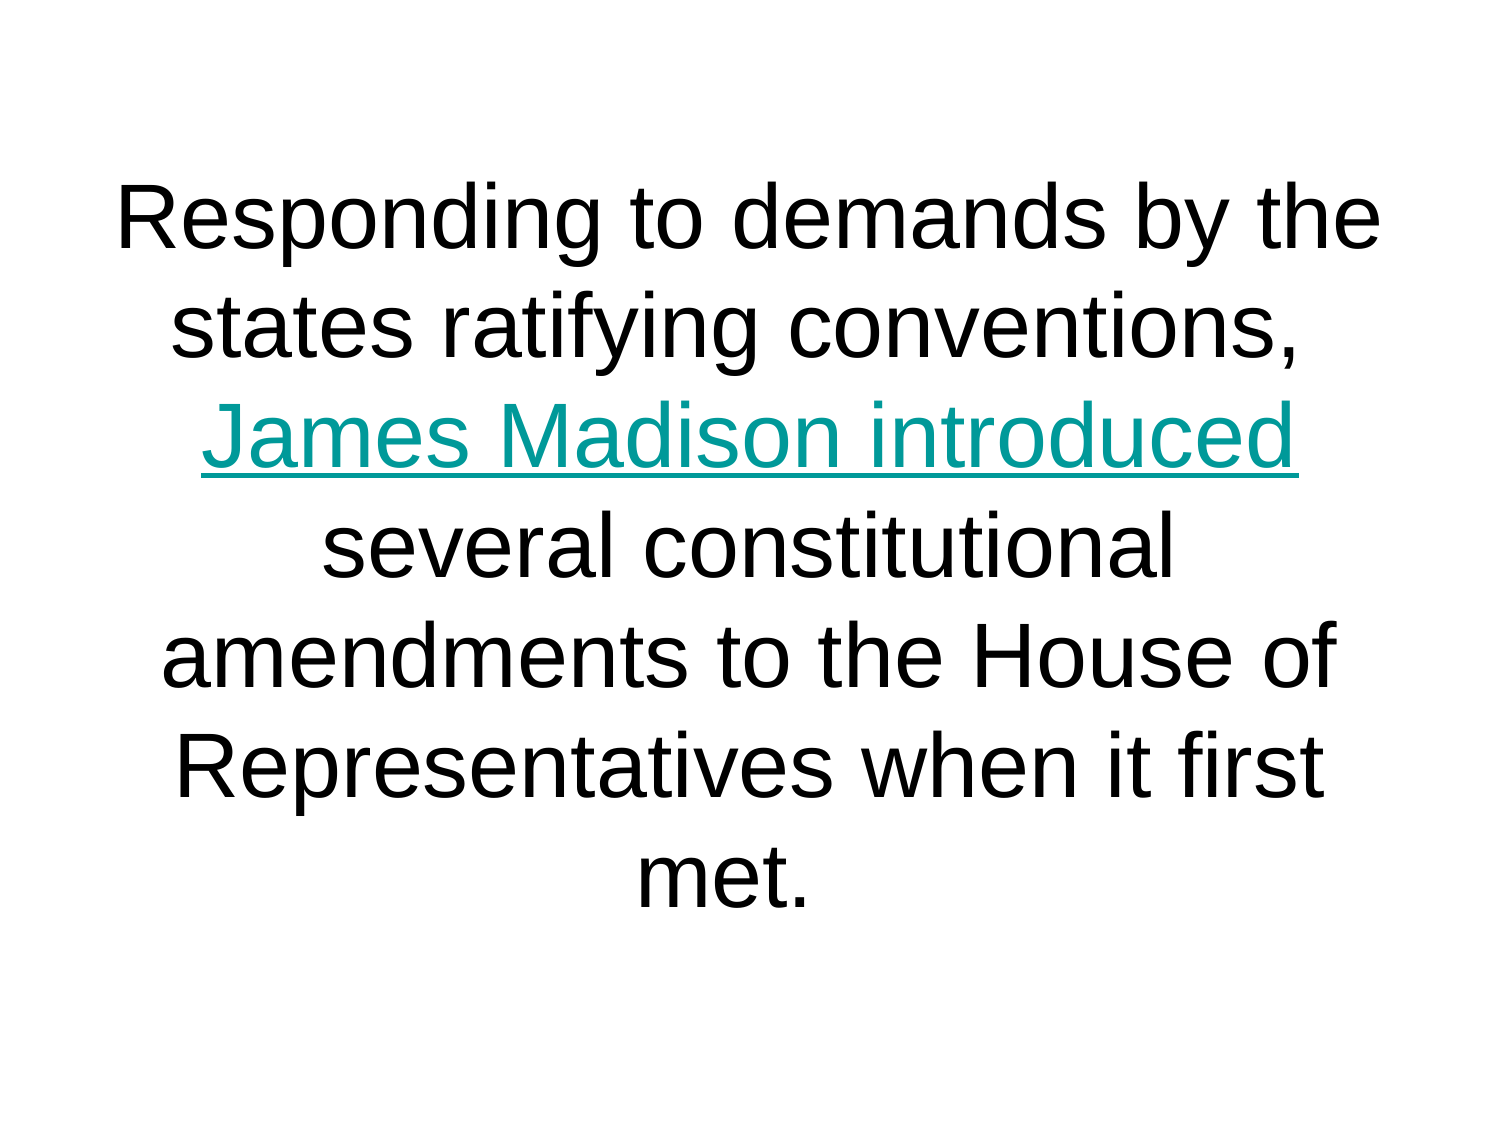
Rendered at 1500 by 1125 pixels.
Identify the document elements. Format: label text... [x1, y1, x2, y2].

title Responding to demands by the states ratifying conventions, James Madison introduced several constitutional amendments to the House of Representatives when it first met. [74, 44, 1426, 1038]
